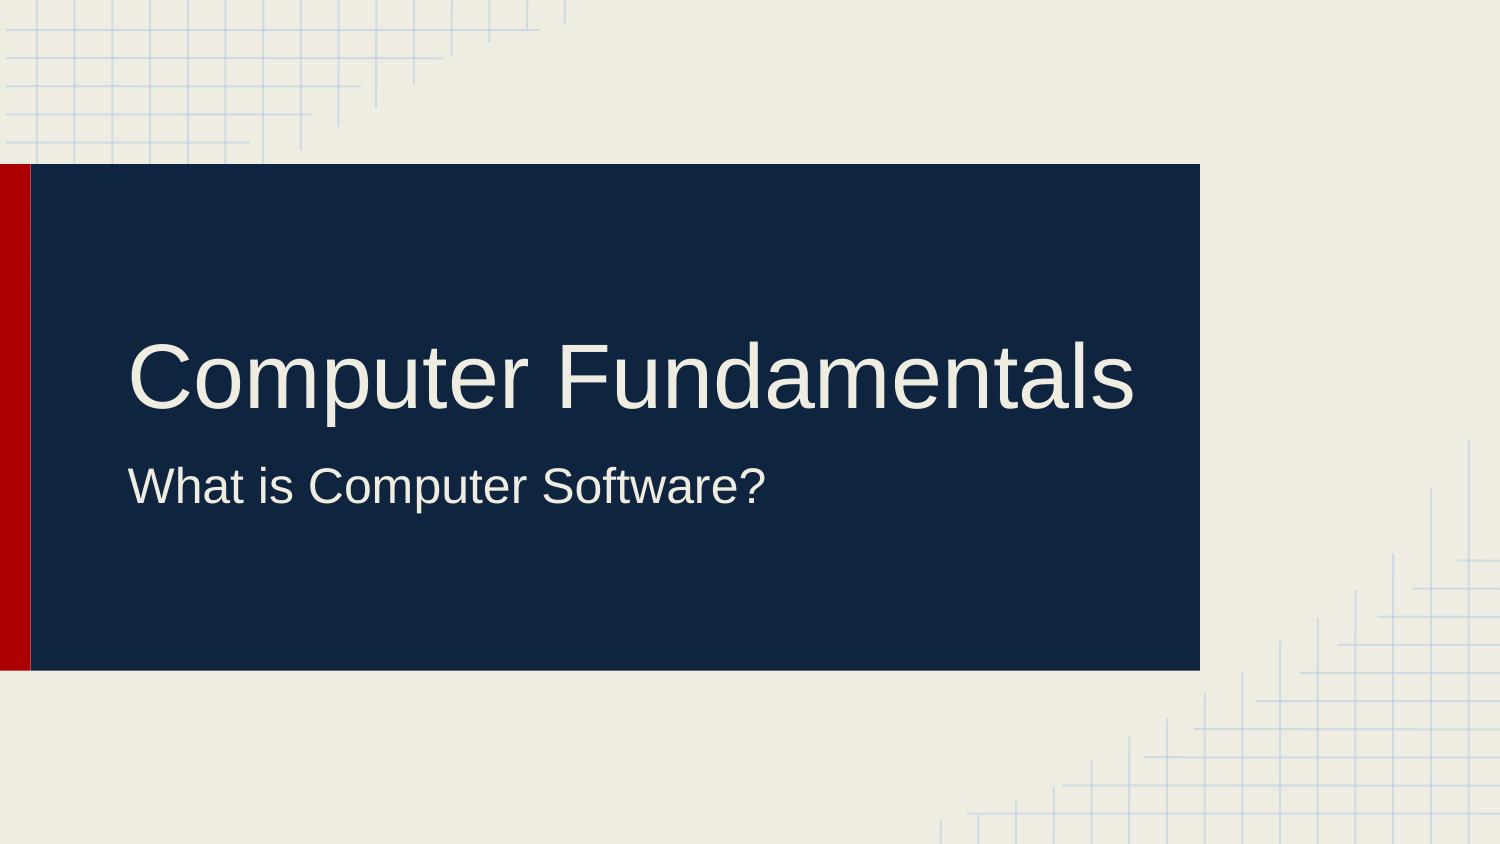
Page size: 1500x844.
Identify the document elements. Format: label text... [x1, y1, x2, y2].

subtitle What is Computer Software? [112, 442, 1163, 554]
title Computer Fundamentals [112, 278, 1163, 442]
